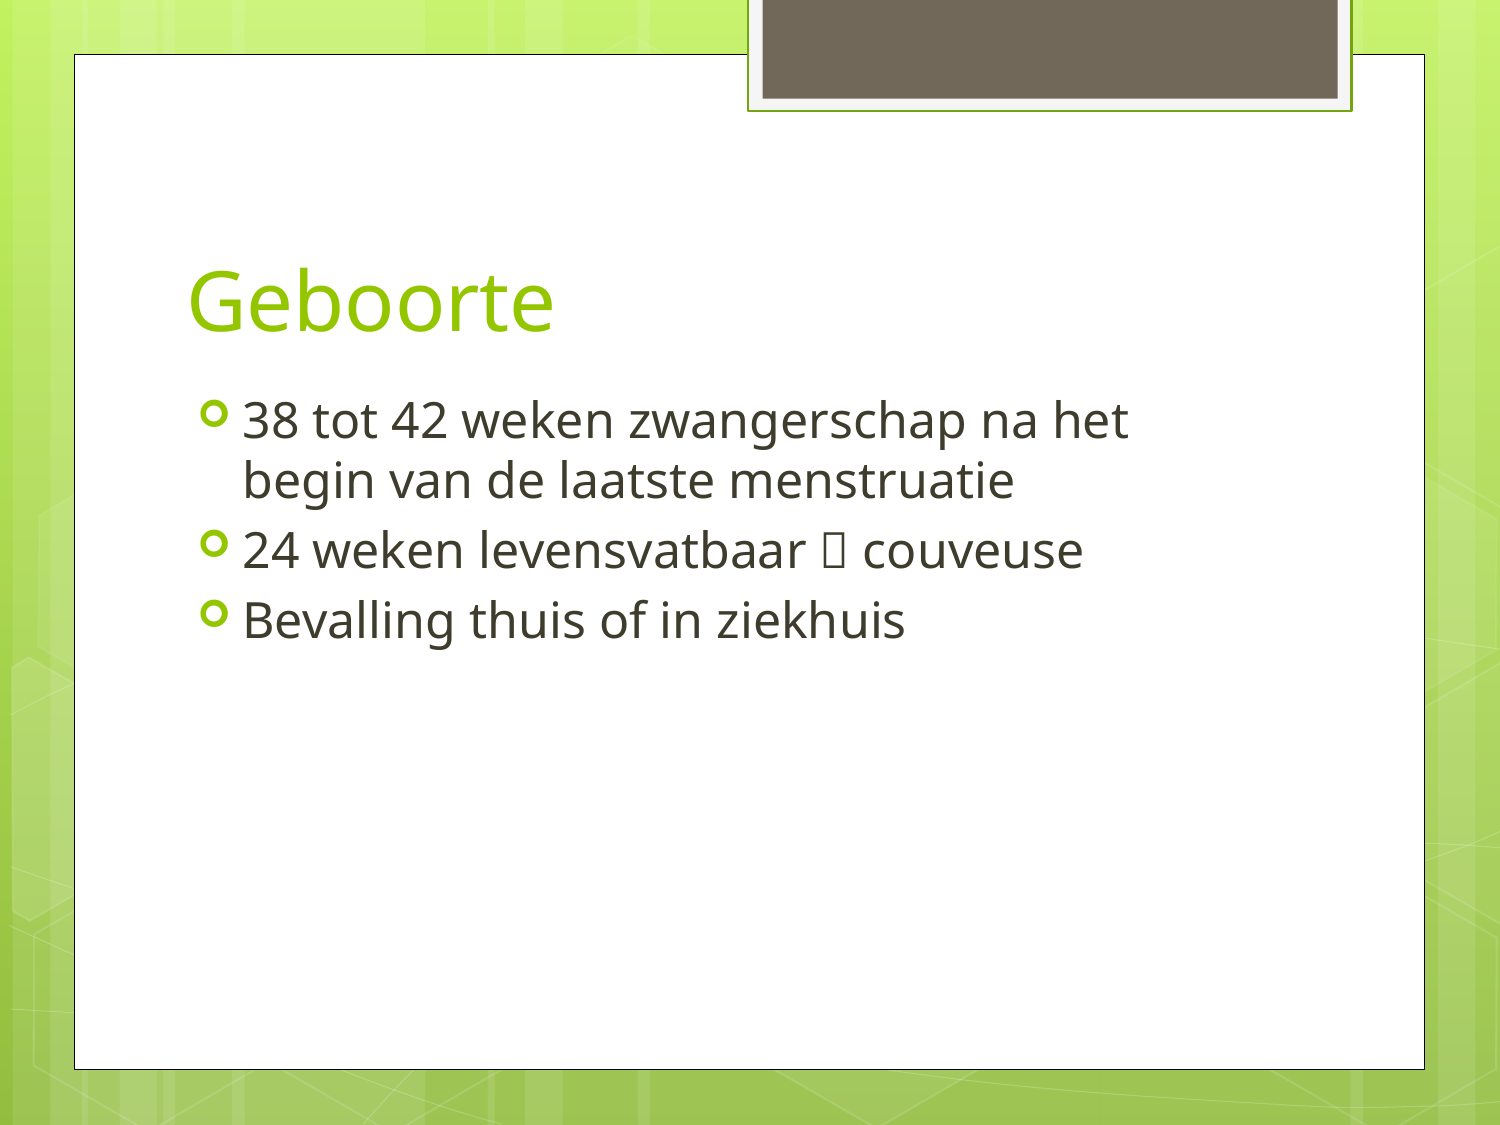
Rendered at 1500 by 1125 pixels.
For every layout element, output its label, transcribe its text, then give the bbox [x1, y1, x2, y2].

title Geboorte [171, 168, 1324, 357]
list 38 tot 42 weken zwangerschap na het begin van de laatste menstruatie 24 weken levensvatbaar  couveuse Bevalling thuis of in ziekhuis [171, 381, 1283, 957]
